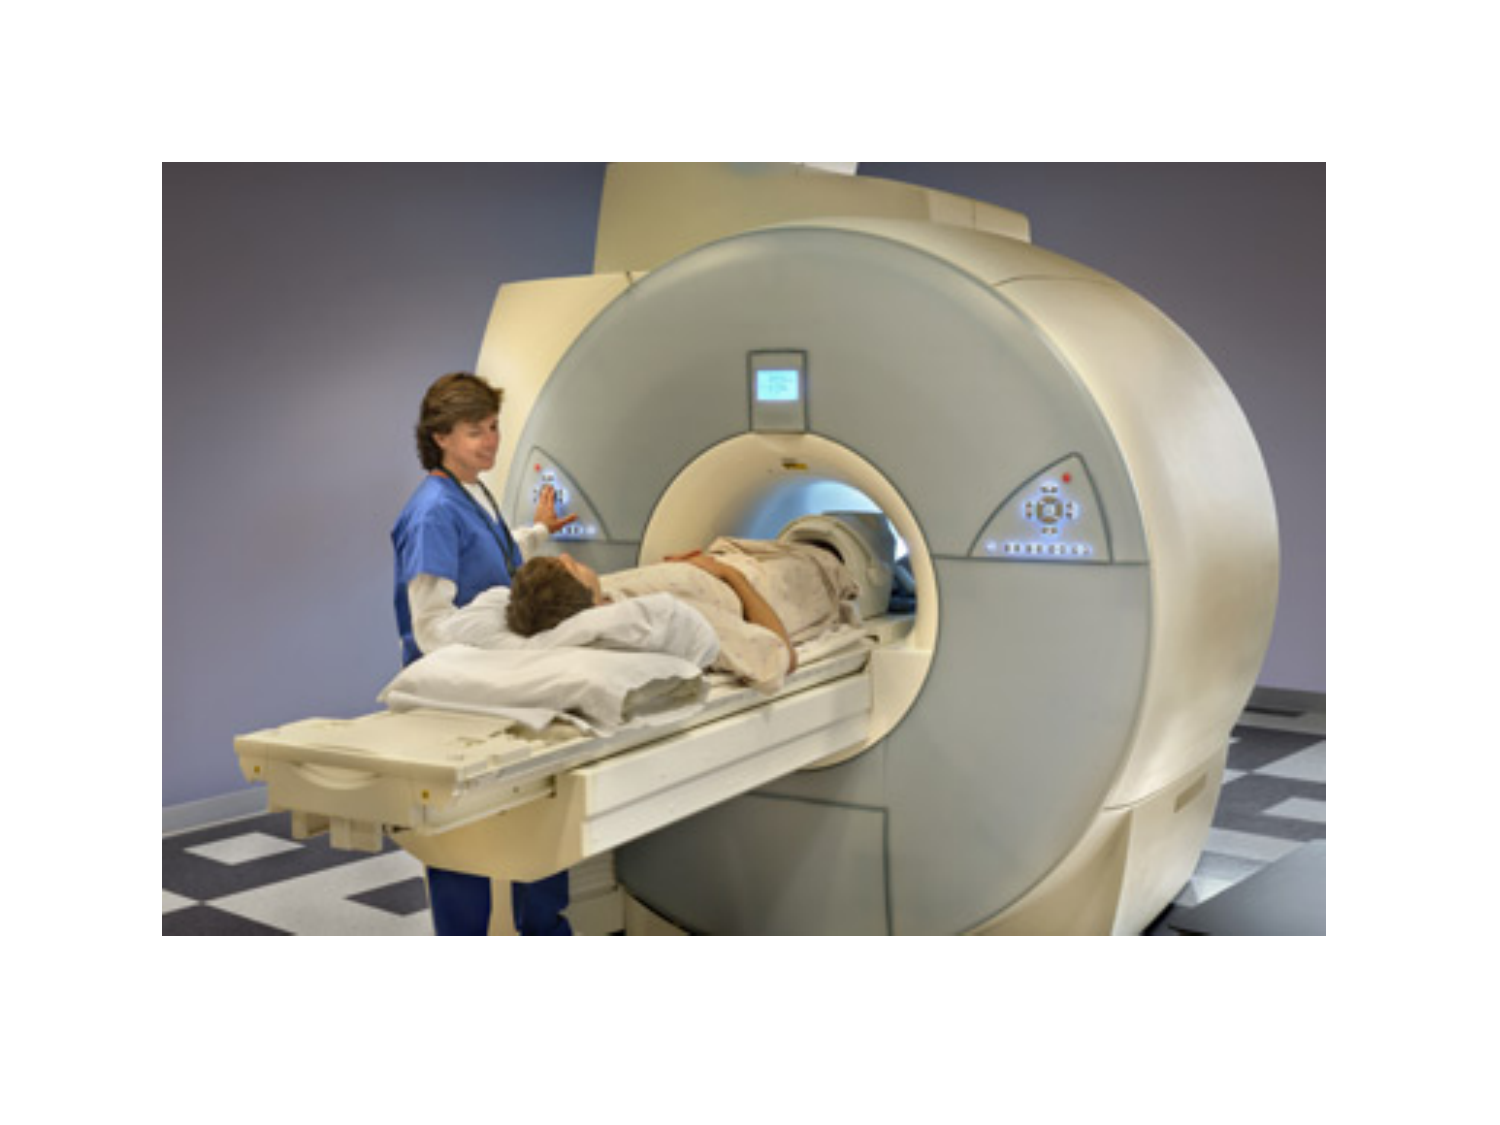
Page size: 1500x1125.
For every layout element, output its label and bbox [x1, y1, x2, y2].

list [162, 162, 1326, 937]
